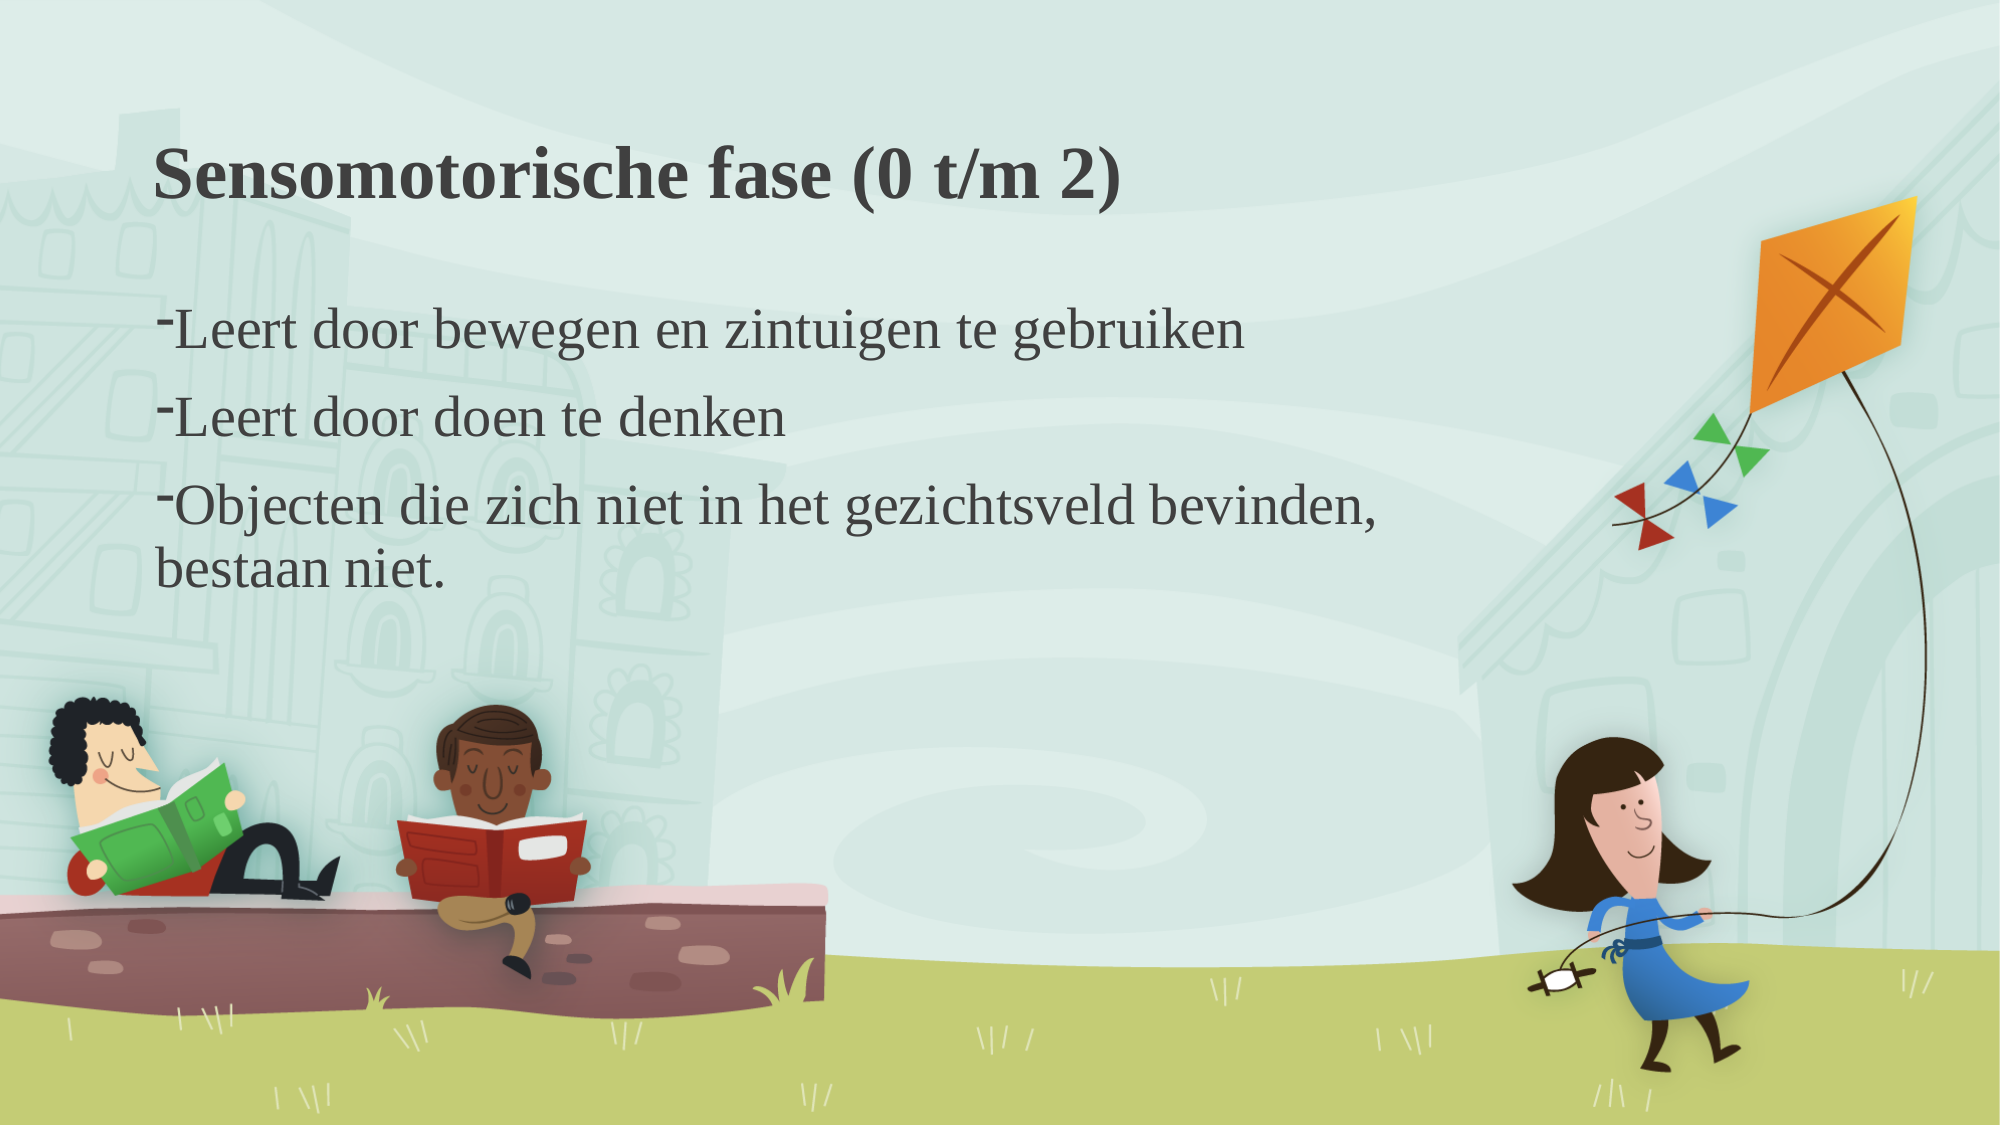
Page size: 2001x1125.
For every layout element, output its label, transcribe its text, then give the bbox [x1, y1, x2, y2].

title Sensomotorische fase (0 t/m 2) [137, 42, 1525, 223]
subtitle Leert door bewegen en zintuigen te gebruiken Leert door doen te denken Objecten die zich niet in het gezichtsveld bevinden, bestaan niet. [140, 290, 1544, 702]
picture [0, 0, 2000, 1125]
